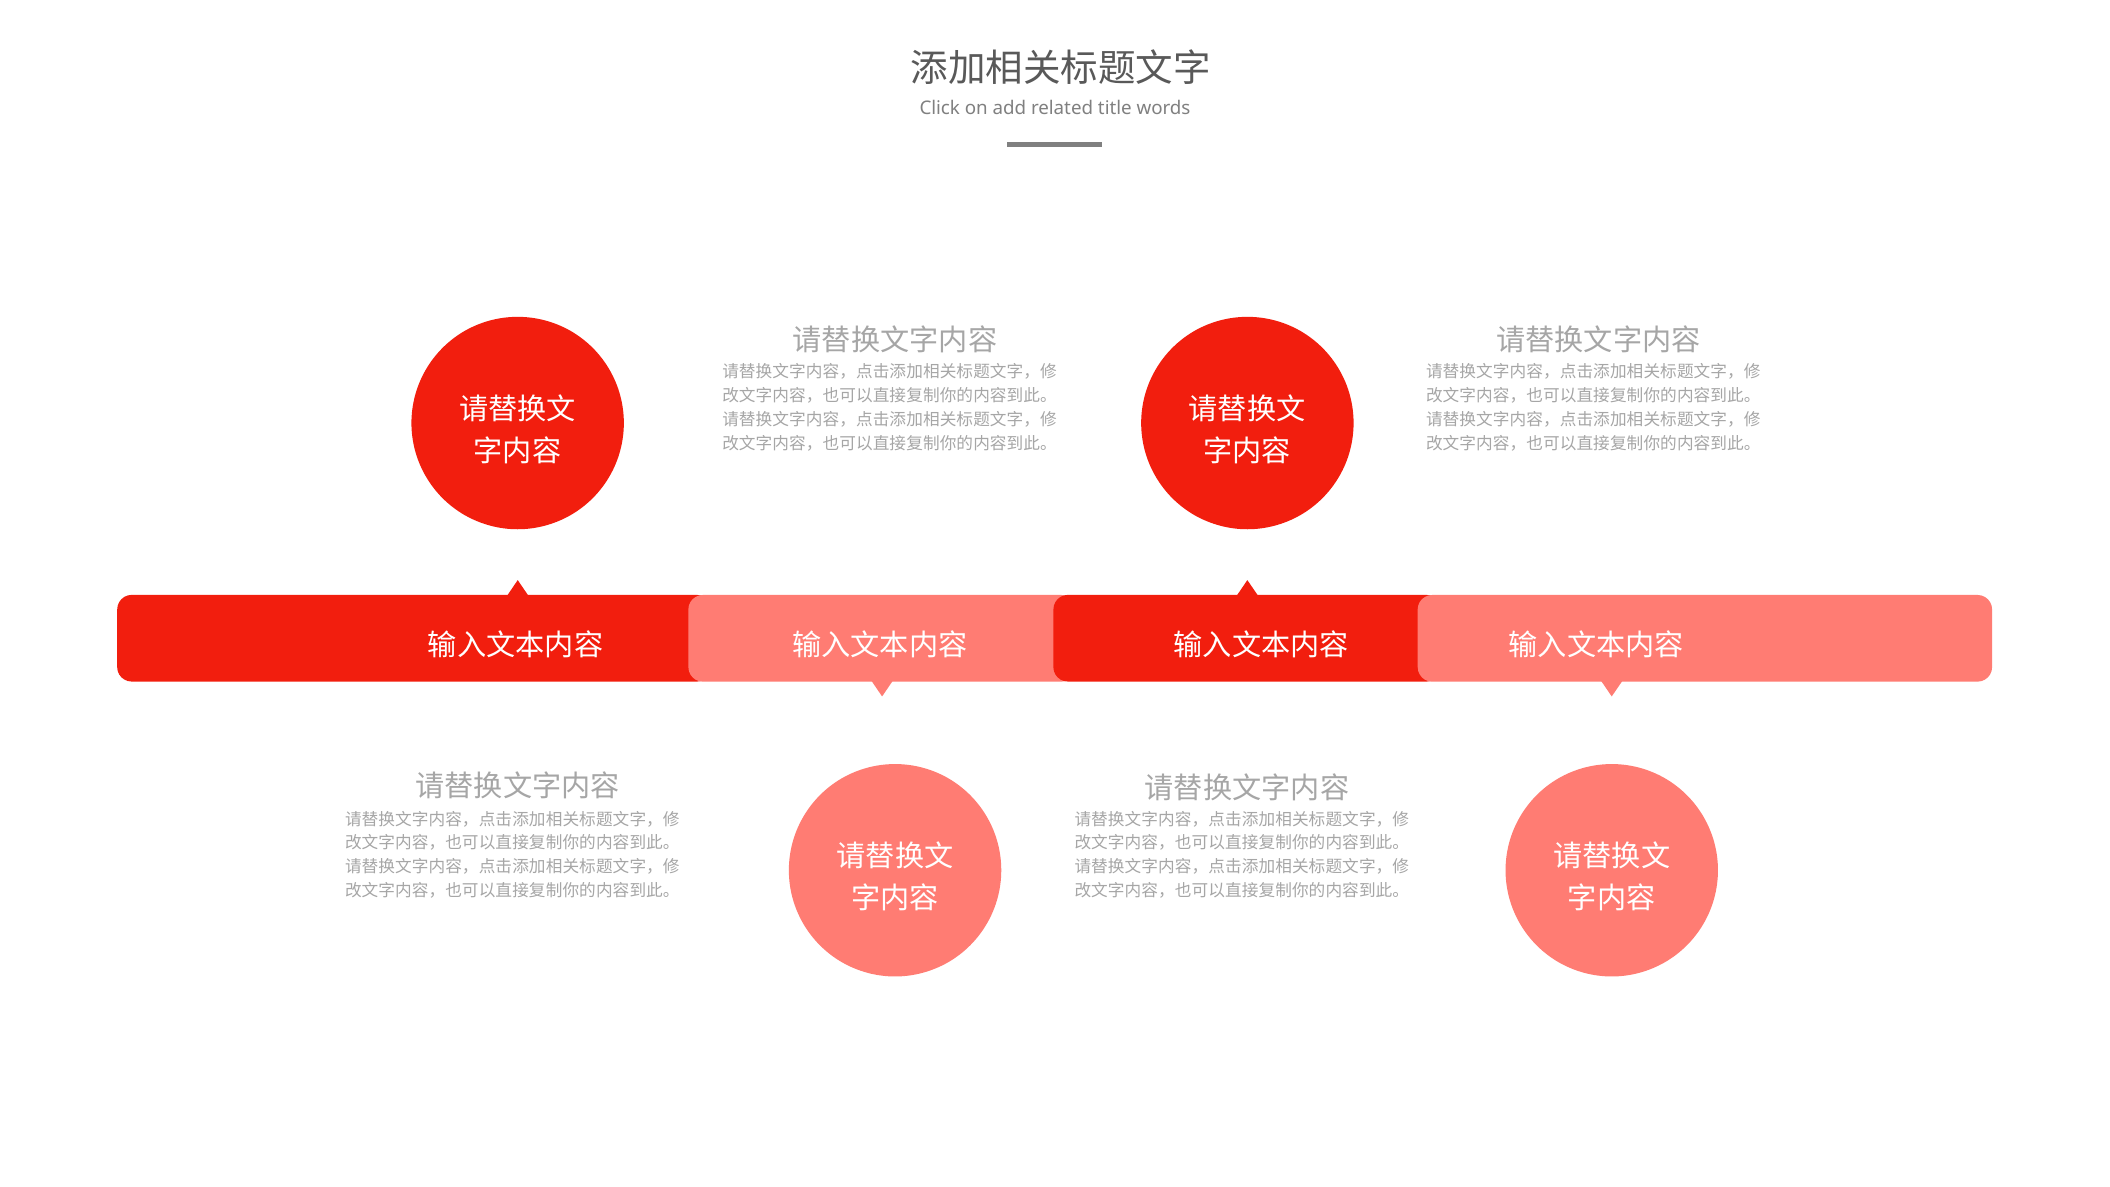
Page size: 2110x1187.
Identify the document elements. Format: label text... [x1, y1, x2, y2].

text_box [1141, 316, 1354, 530]
text_box 请替换文字内容，点击添加相关标题文字，修改文字内容，也可以直接复制你的内容到此。请替换文字内容，点击添加相关标题文字，修改文字内容，也可以直接复制你的内容到此。 [1074, 804, 1420, 901]
text_box [788, 764, 1002, 977]
text_box 请替换文字内容，点击添加相关标题文字，修改文字内容，也可以直接复制你的内容到此。请替换文字内容，点击添加相关标题文字，修改文字内容，也可以直接复制你的内容到此。 [345, 804, 691, 901]
text_box 请替换文字内容 [1127, 762, 1367, 805]
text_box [1417, 594, 1993, 697]
text_box 请替换文字内容 [398, 760, 638, 803]
text_box [1505, 764, 1718, 977]
text_box 请替换文字内容 [1184, 383, 1310, 468]
text_box 请替换文字内容 [1478, 314, 1719, 357]
text_box 请替换文字内容 [455, 383, 581, 468]
text_box 请替换文字内容，点击添加相关标题文字，修改文字内容，也可以直接复制你的内容到此。请替换文字内容，点击添加相关标题文字，修改文字内容，也可以直接复制你的内容到此。 [1426, 357, 1772, 453]
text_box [688, 594, 1076, 697]
text_box 请替换文字内容，点击添加相关标题文字，修改文字内容，也可以直接复制你的内容到此。请替换文字内容，点击添加相关标题文字，修改文字内容，也可以直接复制你的内容到此。 [722, 357, 1068, 453]
text_box Click on add related title words [877, 89, 1232, 124]
text_box 请替换文字内容 [1549, 830, 1675, 915]
text_box 添加相关标题文字 [877, 37, 1245, 95]
text_box [411, 316, 624, 530]
text_box 请替换文字内容 [775, 314, 1015, 357]
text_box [117, 580, 712, 682]
text_box 请替换文字内容 [832, 830, 958, 915]
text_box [1053, 580, 1442, 682]
